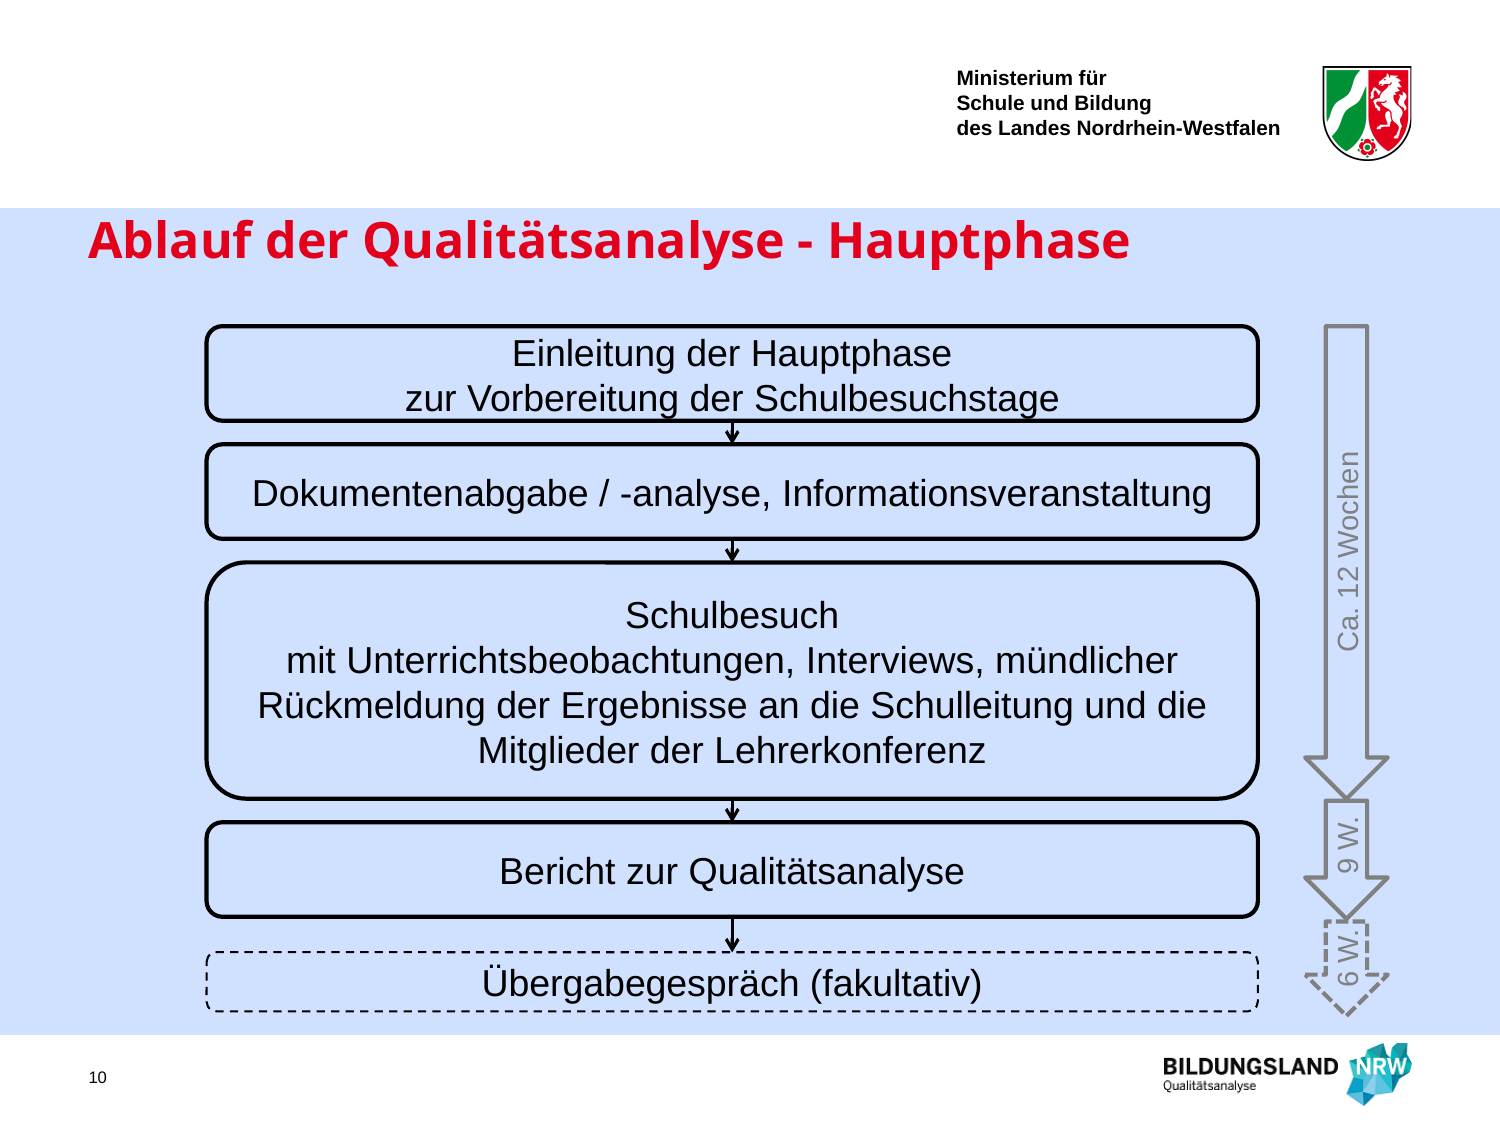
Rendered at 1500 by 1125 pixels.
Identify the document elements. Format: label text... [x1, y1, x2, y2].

text_box Einleitung der Hauptphase zur Vorbereitung der Schulbesuchstage [204, 324, 1260, 423]
text_box Dokumentenabgabe / -analyse, Informationsveranstaltung [204, 442, 1260, 541]
text_box 6 W. [1303, 919, 1390, 1018]
text_box Übergabegespräch (fakultativ) [204, 950, 1260, 1014]
slide_number 10 [88, 1067, 136, 1124]
picture [1163, 1043, 1412, 1106]
text_box Ca. 12 Wochen [1303, 324, 1390, 798]
title Ablauf der Qualitätsanalyse - Hauptphase [88, 208, 1412, 277]
text_box Bericht zur Qualitätsanalyse [204, 820, 1260, 919]
text_box 9 W. [1303, 798, 1390, 920]
picture [1320, 66, 1412, 161]
text_box Schulbesuch mit Unterrichtsbeobachtungen, Interviews, mündlicher Rückmeldung der Ergebnisse an die Schulleitung und die Mitglieder der Lehrerkonferenz [204, 560, 1260, 801]
